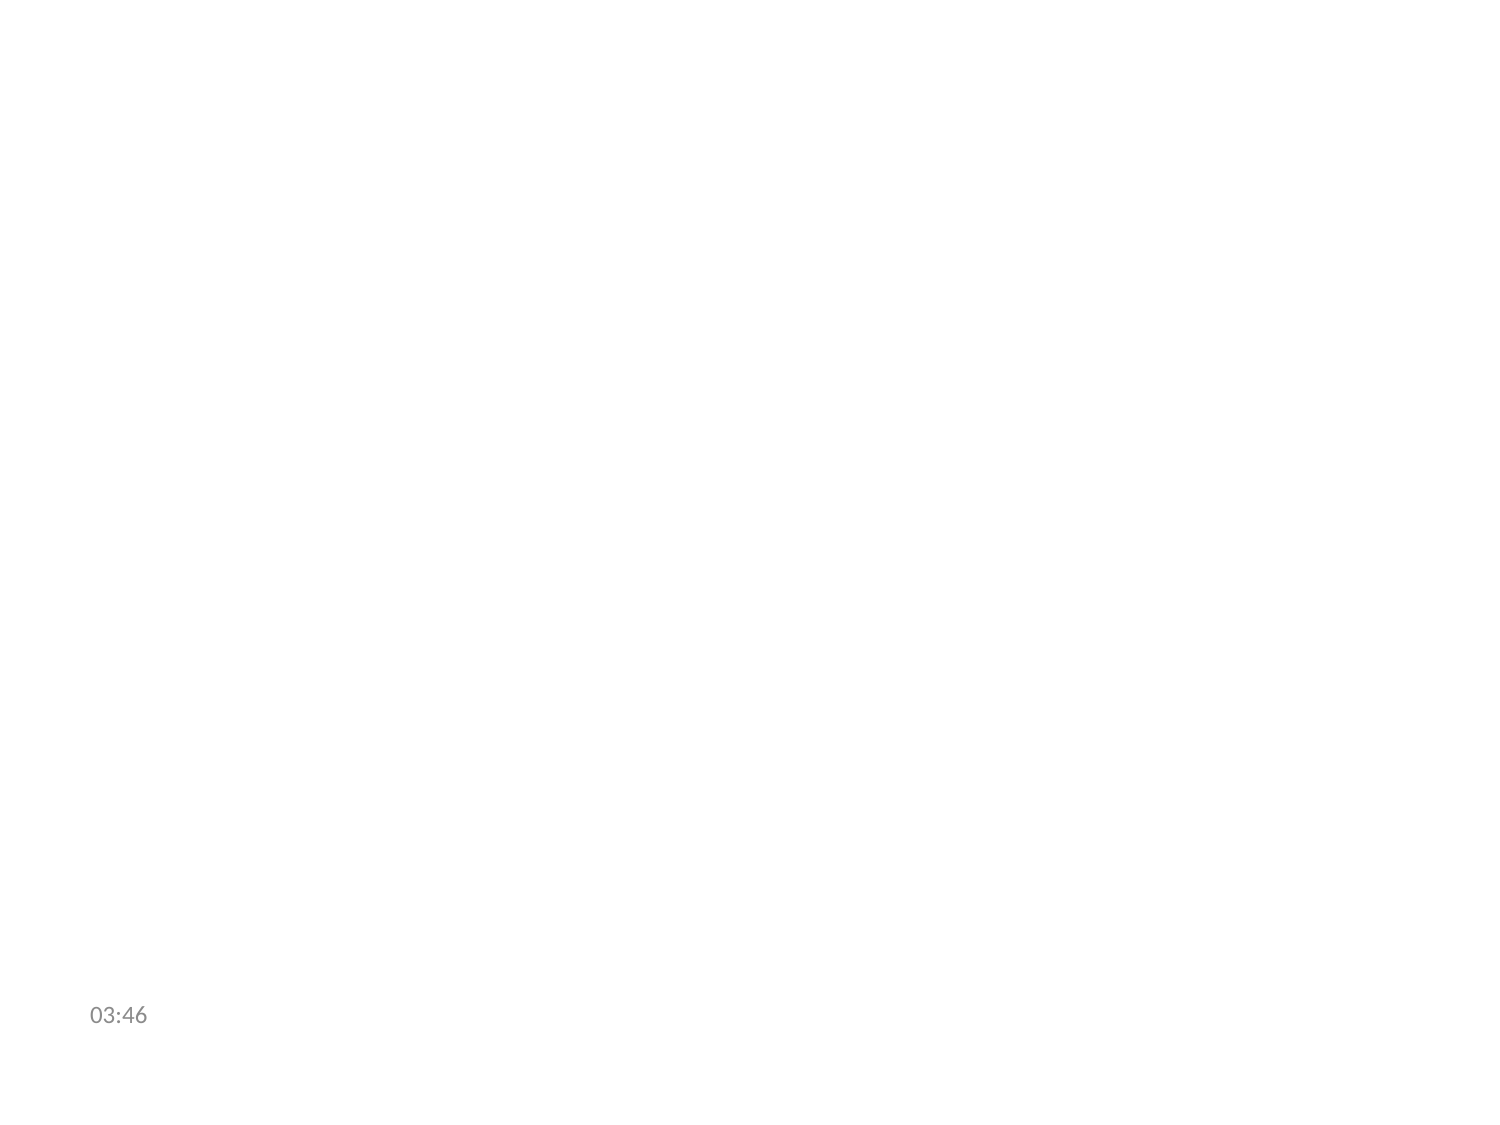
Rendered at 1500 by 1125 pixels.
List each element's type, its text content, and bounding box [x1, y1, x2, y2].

text_box 15:35 [75, 983, 425, 1044]
